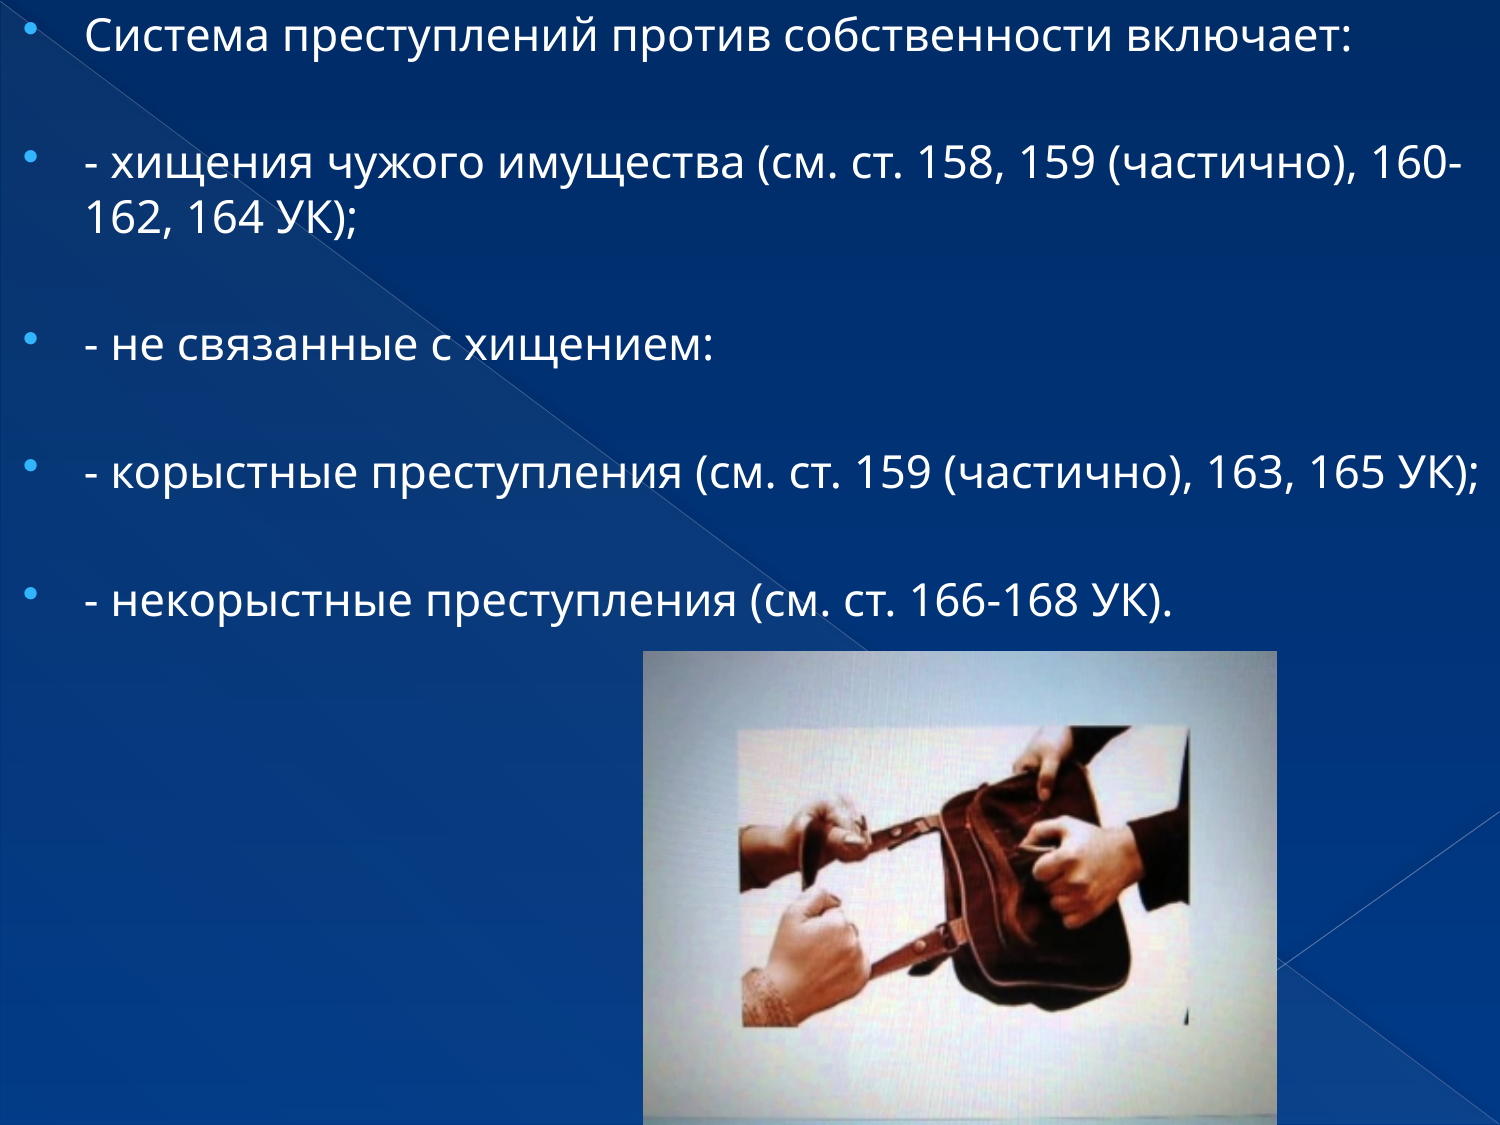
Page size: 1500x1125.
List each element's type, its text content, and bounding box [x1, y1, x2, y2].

picture [643, 650, 1278, 1125]
list Система преступлений против собственности включает: - хищения чужого имущества (см. ст. 158, 159 (частично), 160-162, 164 УК); - не связанные с хищением: - корыстные преступления (см. ст. 159 (частично), 163, 165 УК); - некорыстные преступления (см. ст. 166-168 УК). [0, 0, 1500, 646]
